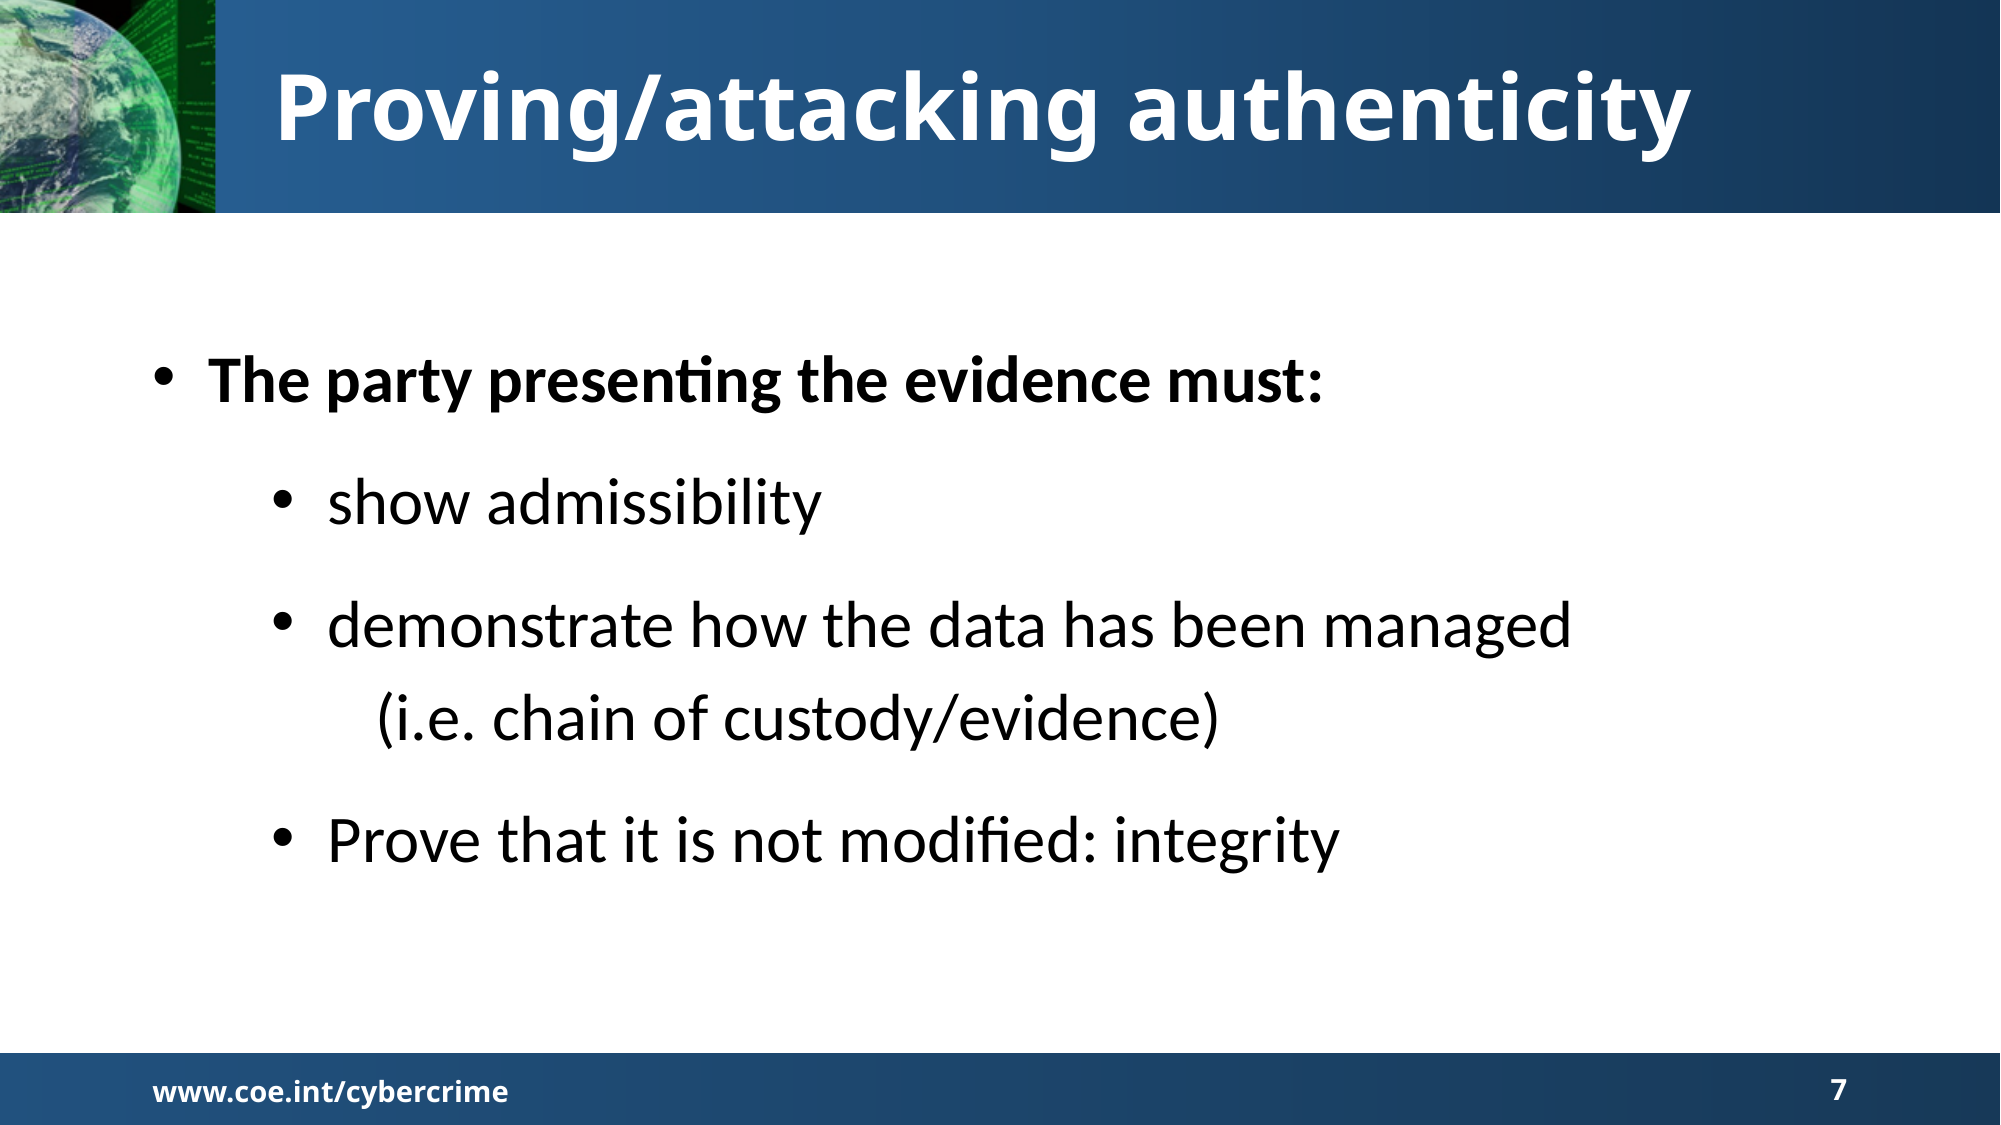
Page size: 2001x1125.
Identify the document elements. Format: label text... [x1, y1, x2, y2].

title Proving/attacking authenticity [258, 39, 1976, 183]
slide_number 7 [1412, 1061, 1863, 1121]
picture [0, 0, 2000, 213]
list The party presenting the evidence must: show admissibility demonstrate how the data has been managed (i.e. chain of custody/evidence) Prove that it is not modified: integrity [137, 234, 1976, 1034]
slide_number www.coe.int/cybercrime [137, 1061, 588, 1121]
